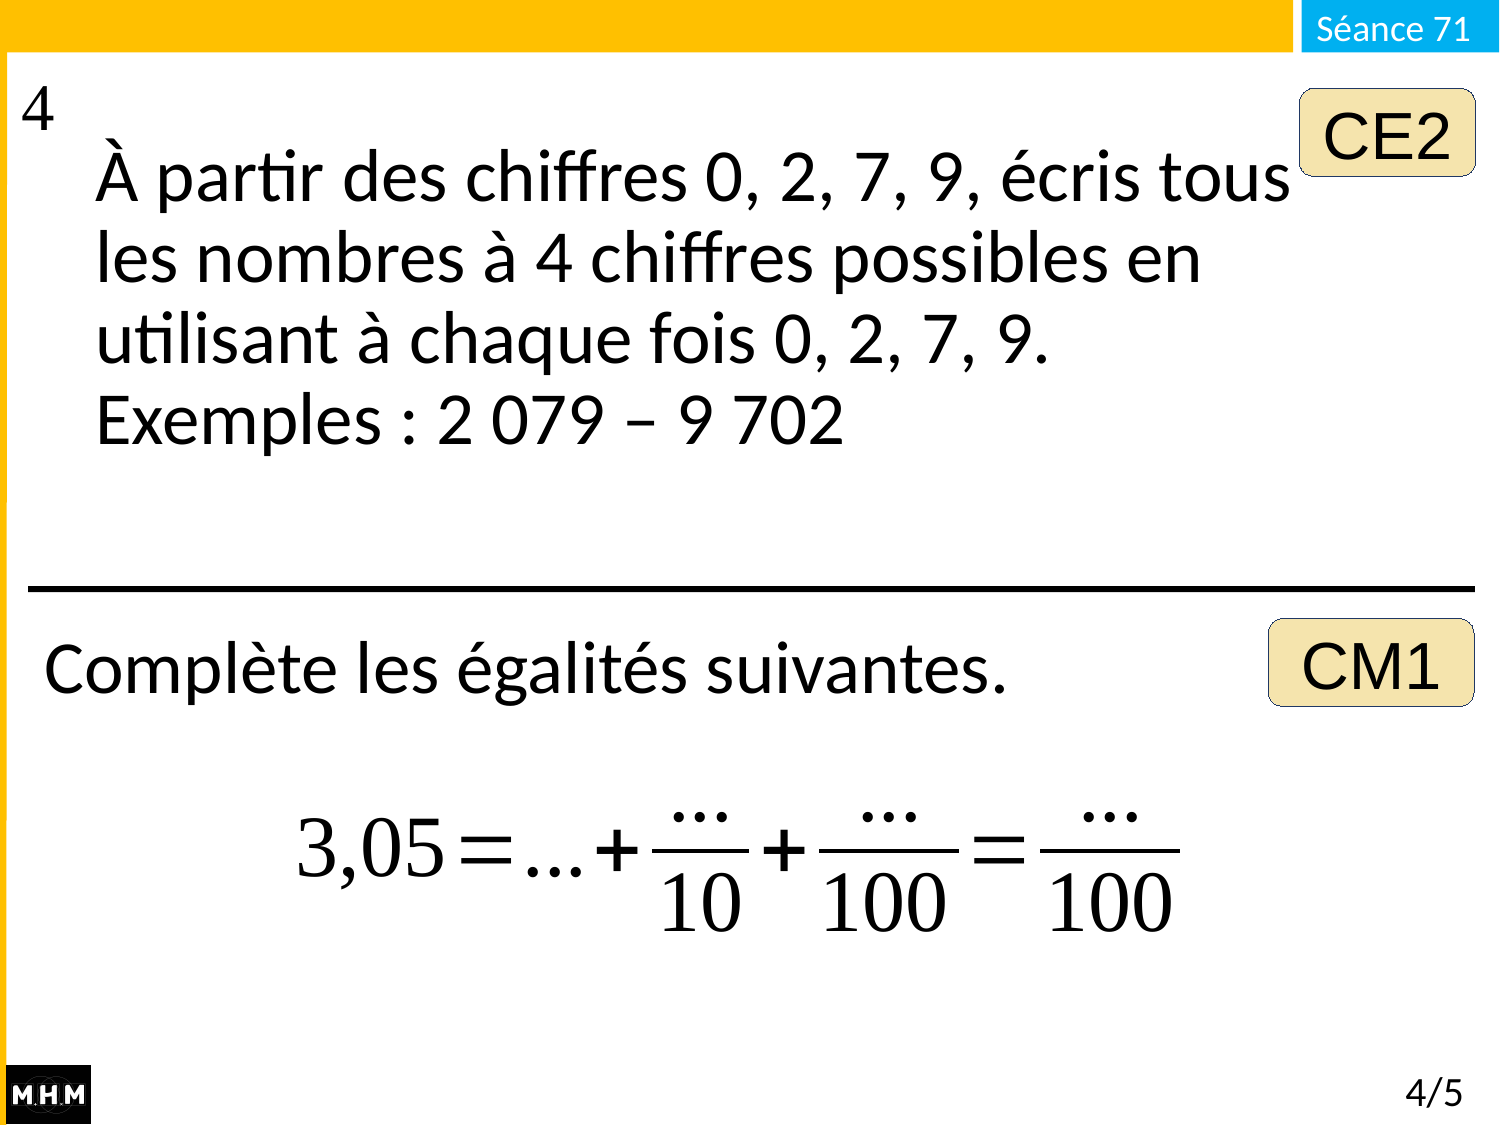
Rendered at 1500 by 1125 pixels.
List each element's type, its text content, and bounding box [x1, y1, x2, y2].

text_box 4/5 [1371, 1063, 1498, 1123]
text_box Complète les égalités suivantes. [29, 594, 1085, 745]
picture [6, 1065, 91, 1124]
text_box À partir des chiffres 0, 2, 7, 9, écris tous les nombres à 4 chiffres possibles en utilisant à chaque fois 0, 2, 7, 9. Exemples : 2 079 – 9 702 [80, 61, 1374, 537]
text_box CE2 [1374, 88, 1476, 177]
text_box CM1 [1268, 618, 1475, 707]
